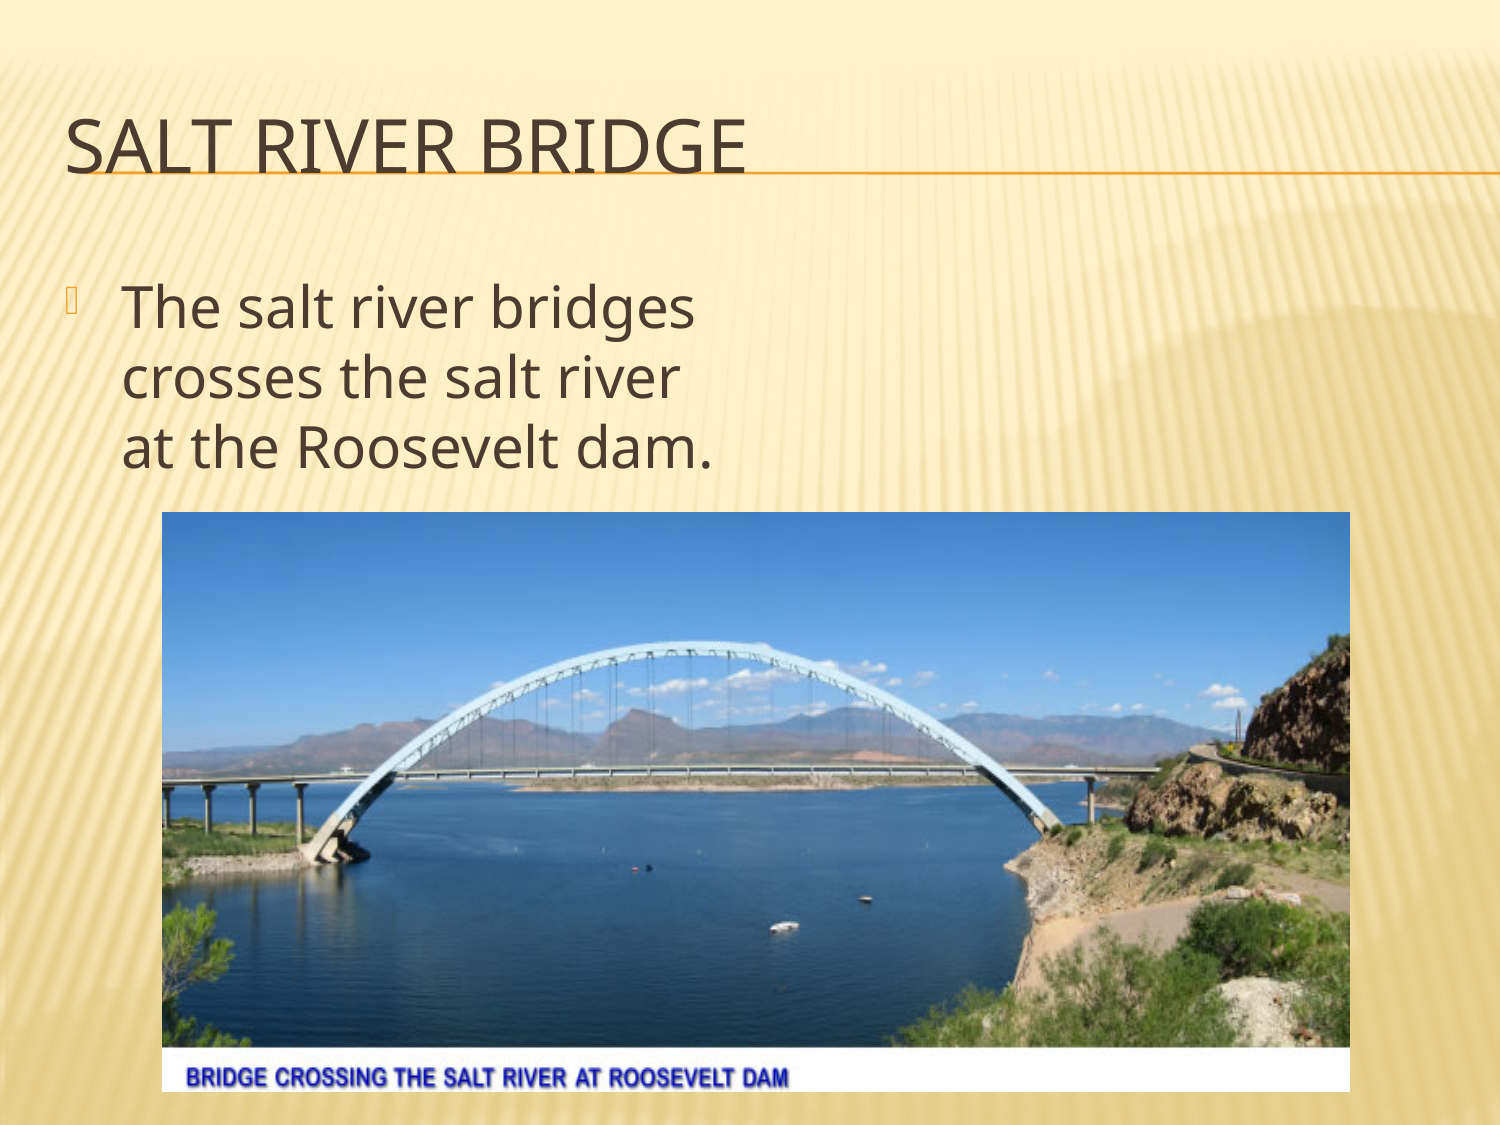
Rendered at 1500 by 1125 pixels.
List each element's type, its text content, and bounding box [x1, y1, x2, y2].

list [162, 512, 1351, 1092]
title Salt river bridge [49, 75, 1475, 213]
list The salt river bridges crosses the salt river at the Roosevelt dam. [50, 262, 738, 1038]
